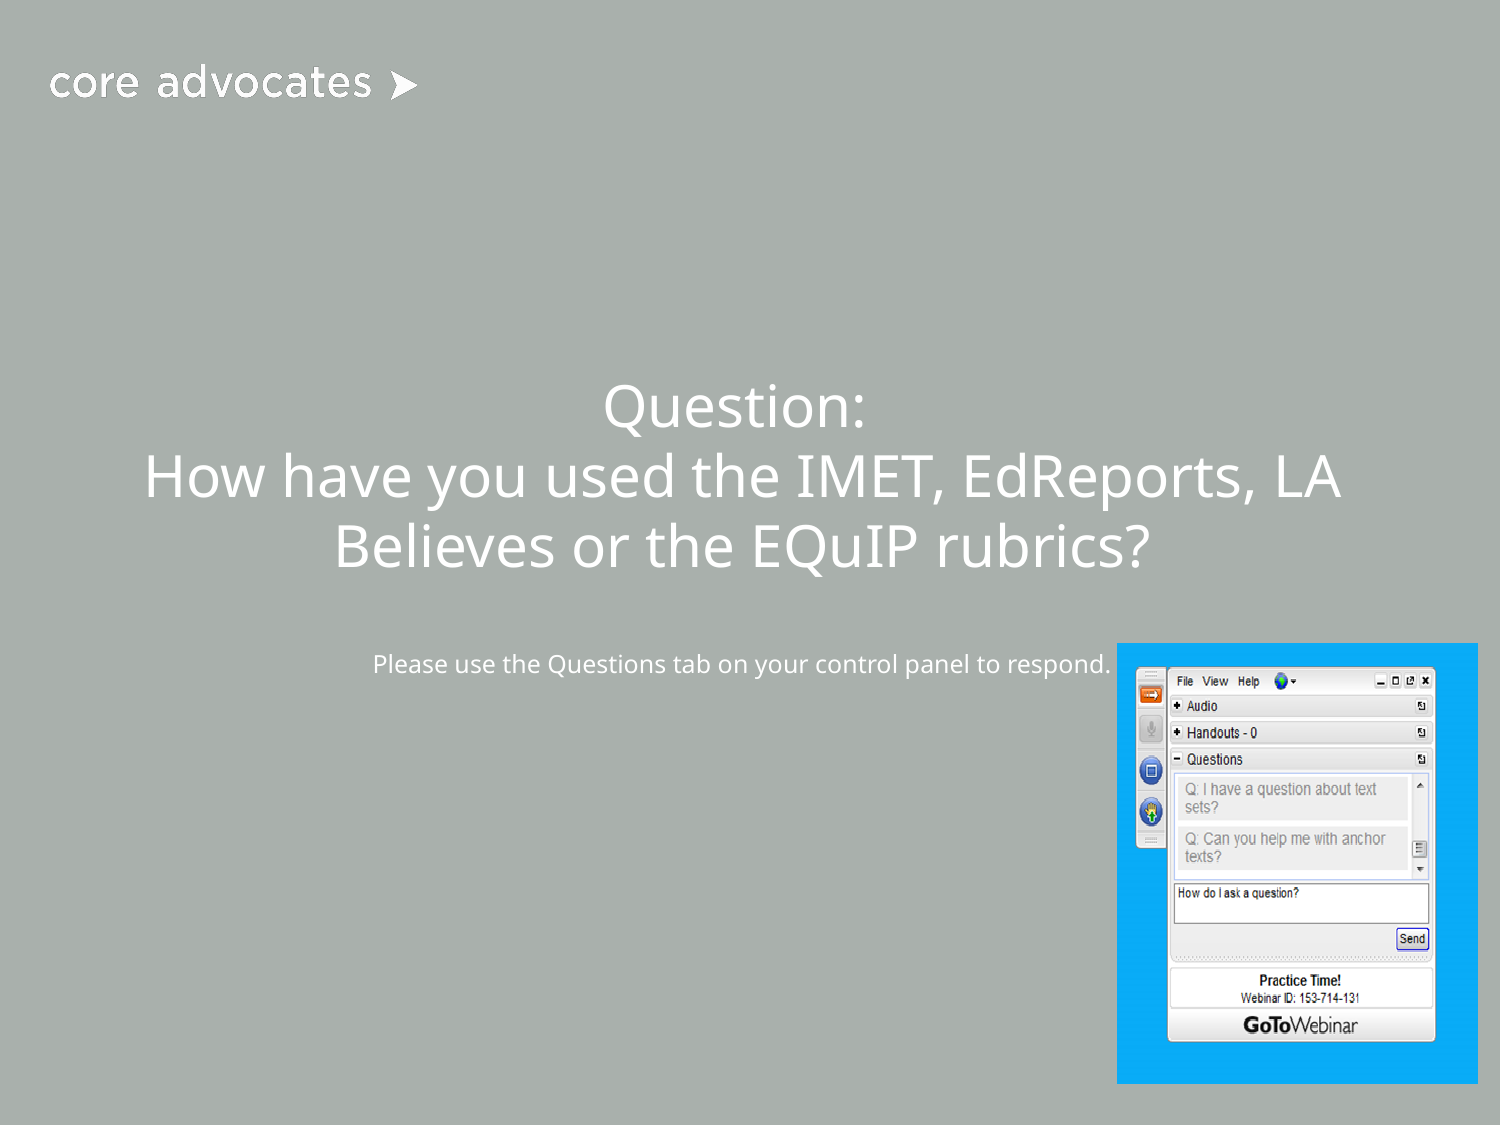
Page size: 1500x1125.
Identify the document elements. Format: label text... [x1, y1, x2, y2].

title Question: How have you used the IMET, EdReports, LA Believes or the EQuIP rubrics? Please use the Questions tab on your control panel to respond. [35, 362, 1450, 686]
picture [50, 64, 417, 100]
picture [1136, 667, 1436, 1042]
